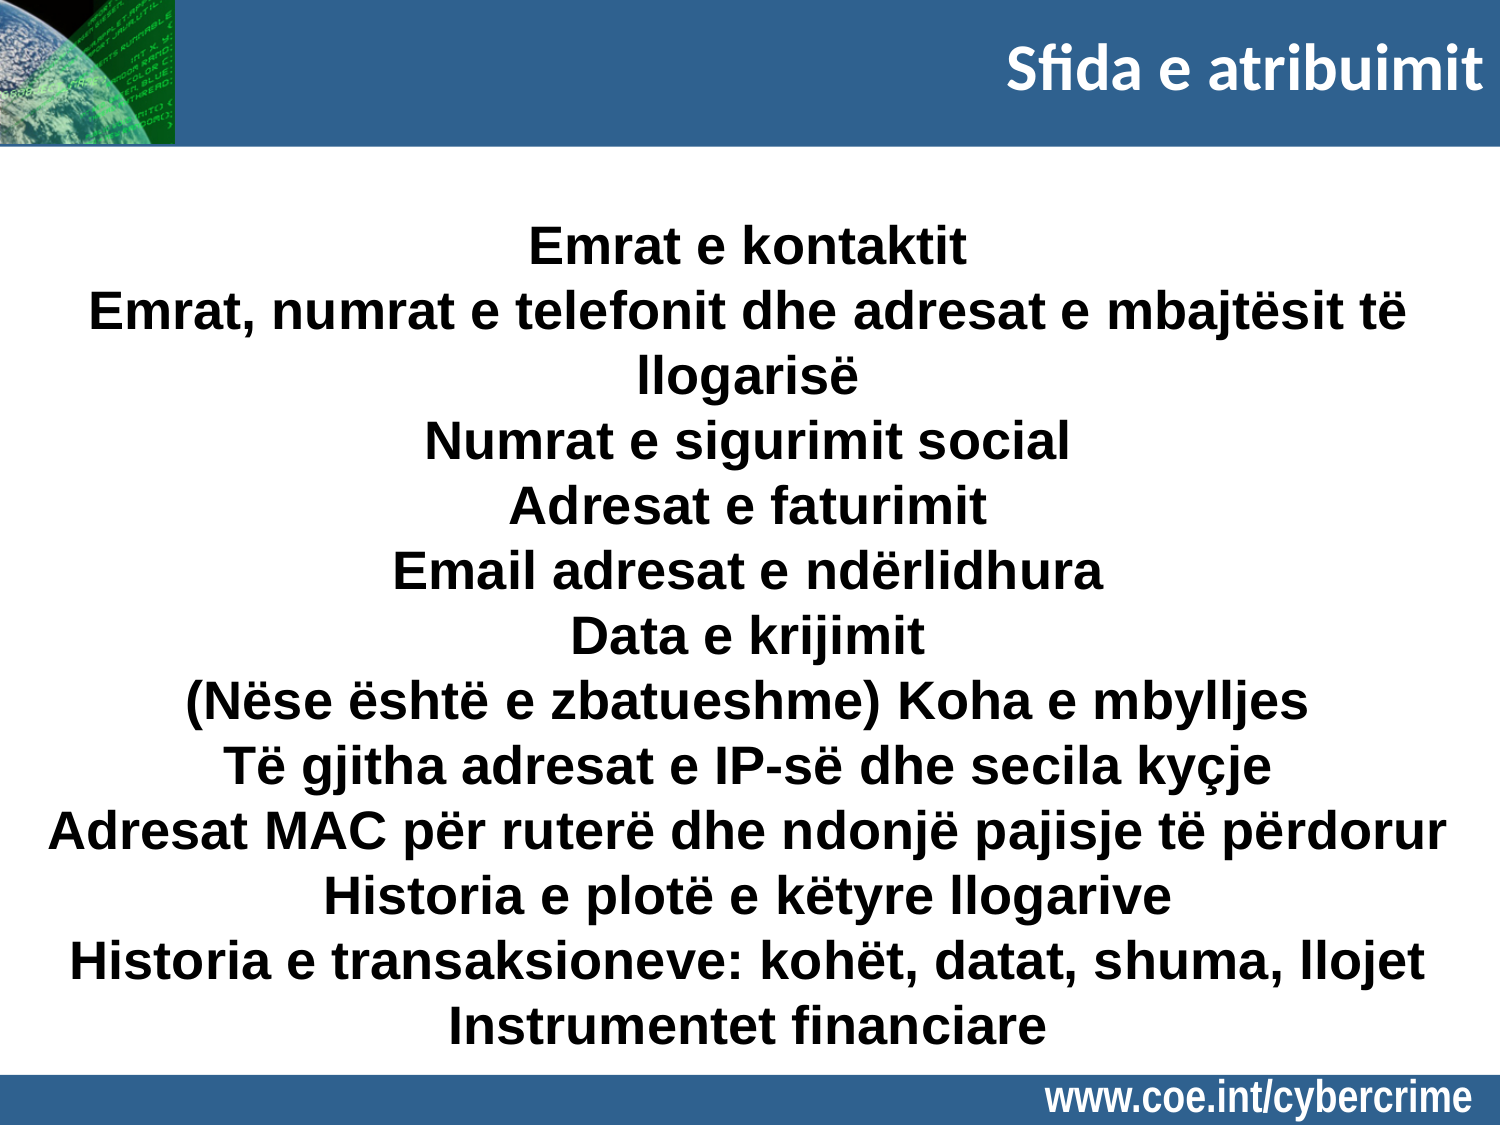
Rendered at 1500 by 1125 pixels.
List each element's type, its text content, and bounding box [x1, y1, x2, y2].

text_box [0, 1073, 1030, 1125]
text_box Emrat e kontaktit Emrat, numrat e telefonit dhe adresat e mbajtësit të llogarisë Numrat e sigurimit social Adresat e faturimit Email adresat e ndërlidhura Data e krijimit (Nëse është e zbatueshme) Koha e mbylljes Të gjitha adresat e IP-së dhe secila kyçje Adresat MAC për ruterë dhe ndonjë pajisje të përdorur Historia e plotë e këtyre llogarive Historia e transaksioneve: kohët, datat, shuma, llojet Instrumentet financiare [0, 189, 1499, 1073]
text_box www.coe.int/cybercrime [1030, 1059, 1500, 1125]
picture [0, 0, 175, 144]
text_box Sfida e atribuimit [177, 0, 1500, 149]
